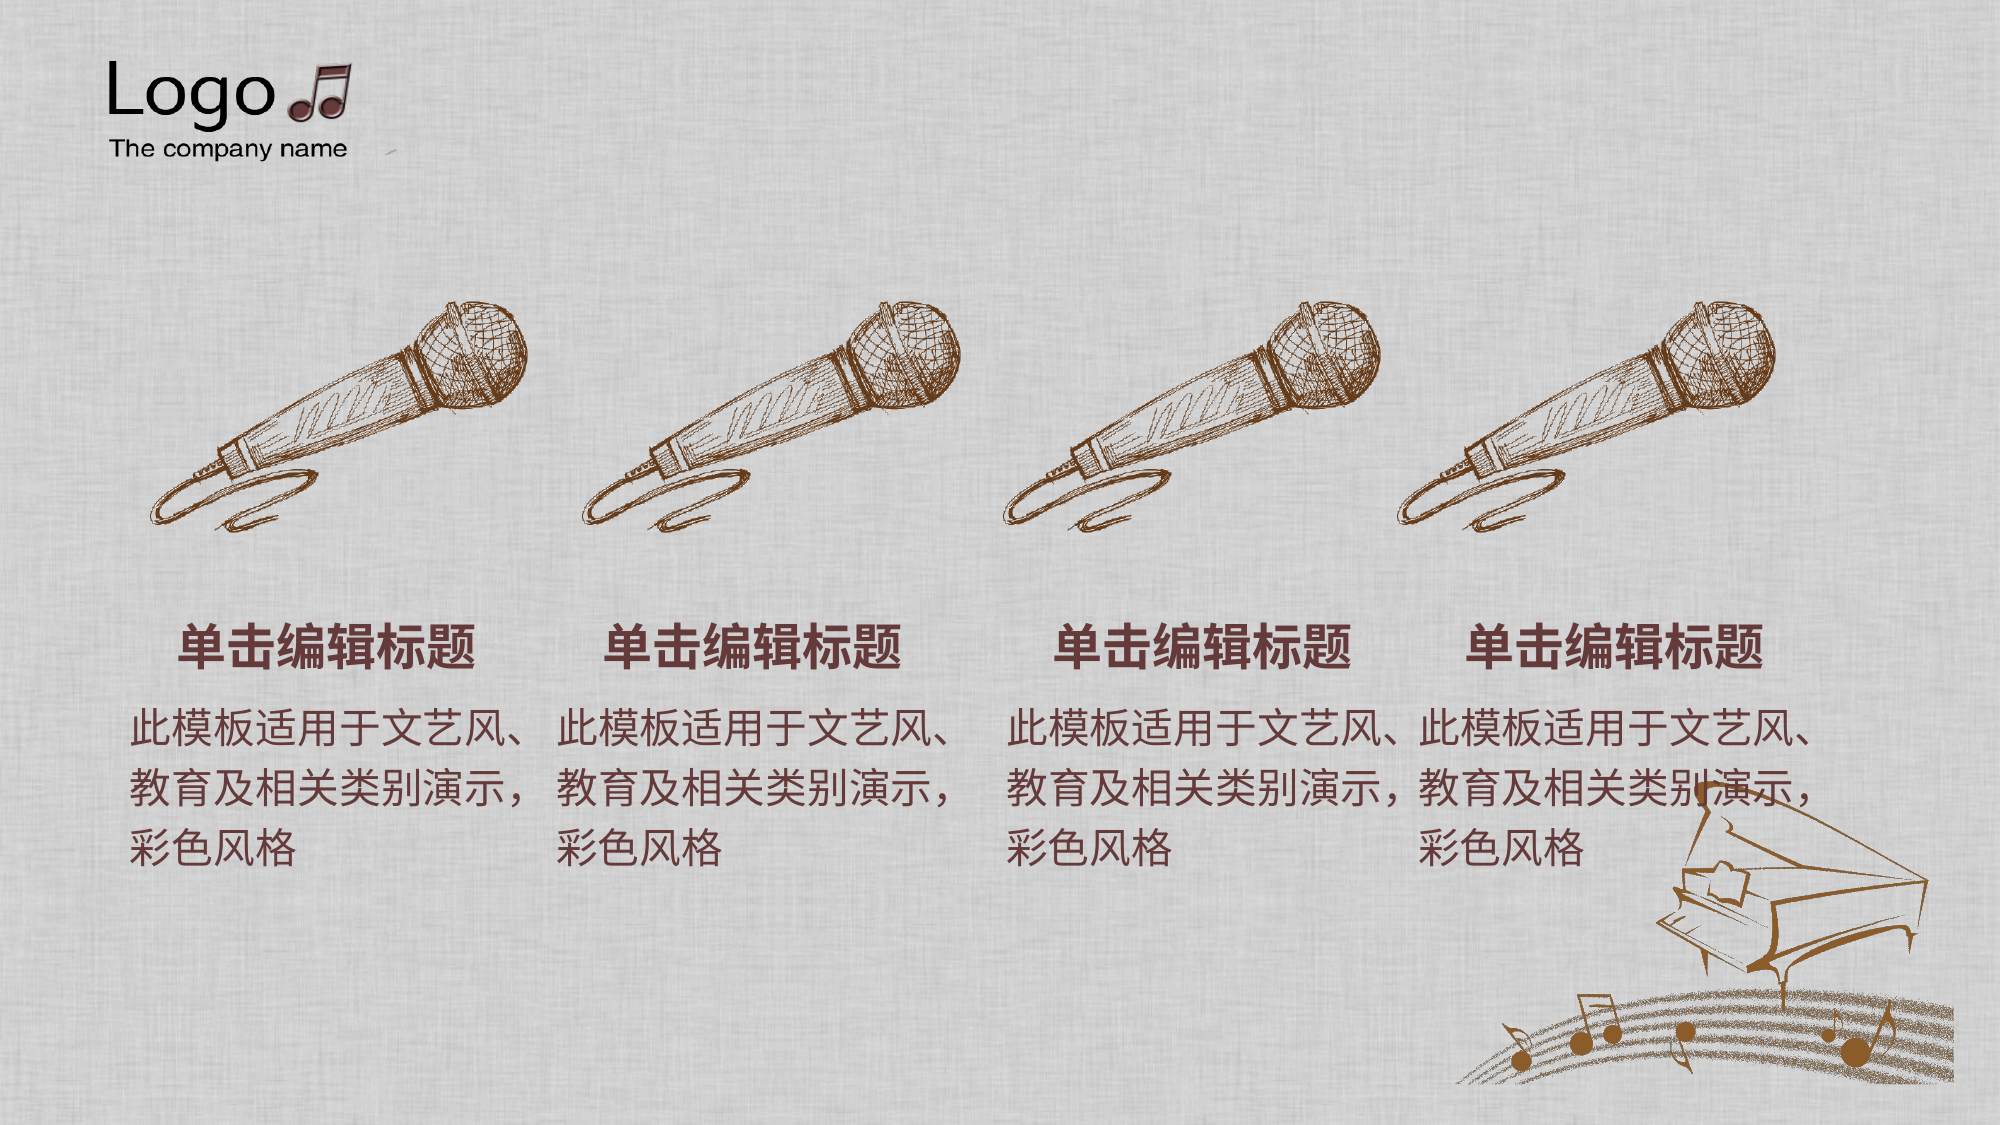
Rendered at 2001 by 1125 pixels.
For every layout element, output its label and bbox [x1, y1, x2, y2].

text_box [1403, 595, 1827, 882]
picture [0, 0, 2000, 1125]
text_box [115, 595, 539, 882]
text_box [991, 610, 1403, 882]
text_box [541, 595, 965, 882]
